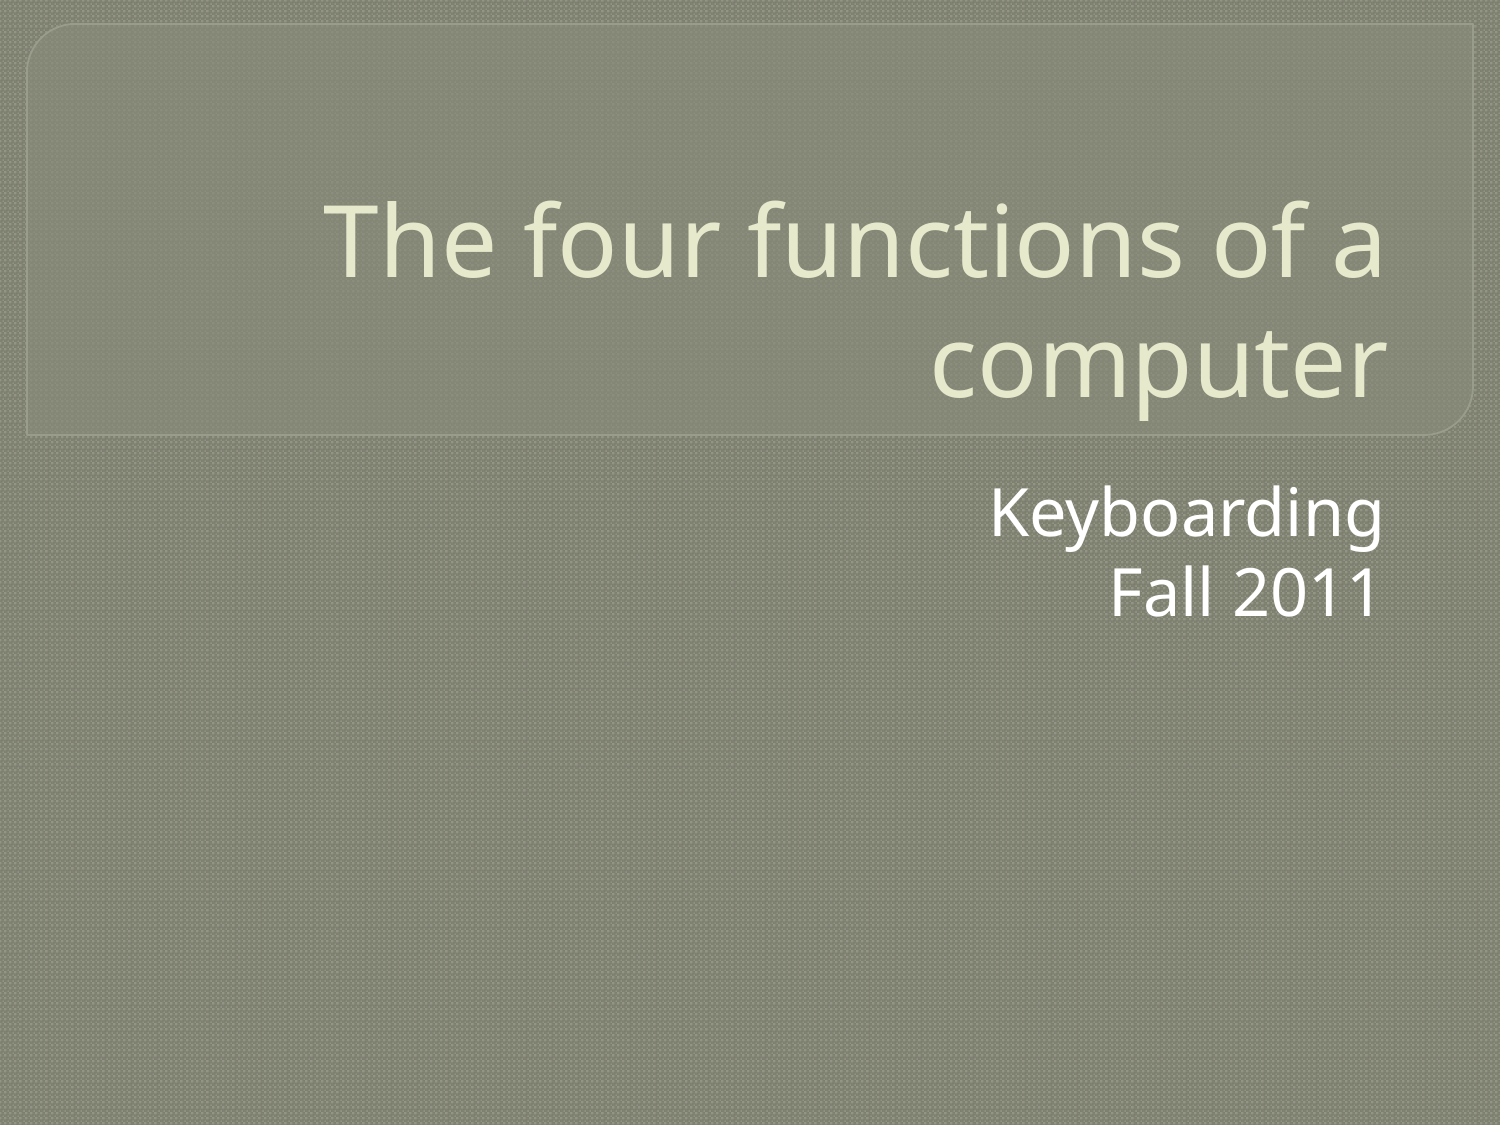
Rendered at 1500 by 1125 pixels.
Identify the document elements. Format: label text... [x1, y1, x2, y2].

title The four functions of a computer [76, 62, 1427, 425]
subtitle Keyboarding Fall 2011 [350, 462, 1427, 750]
